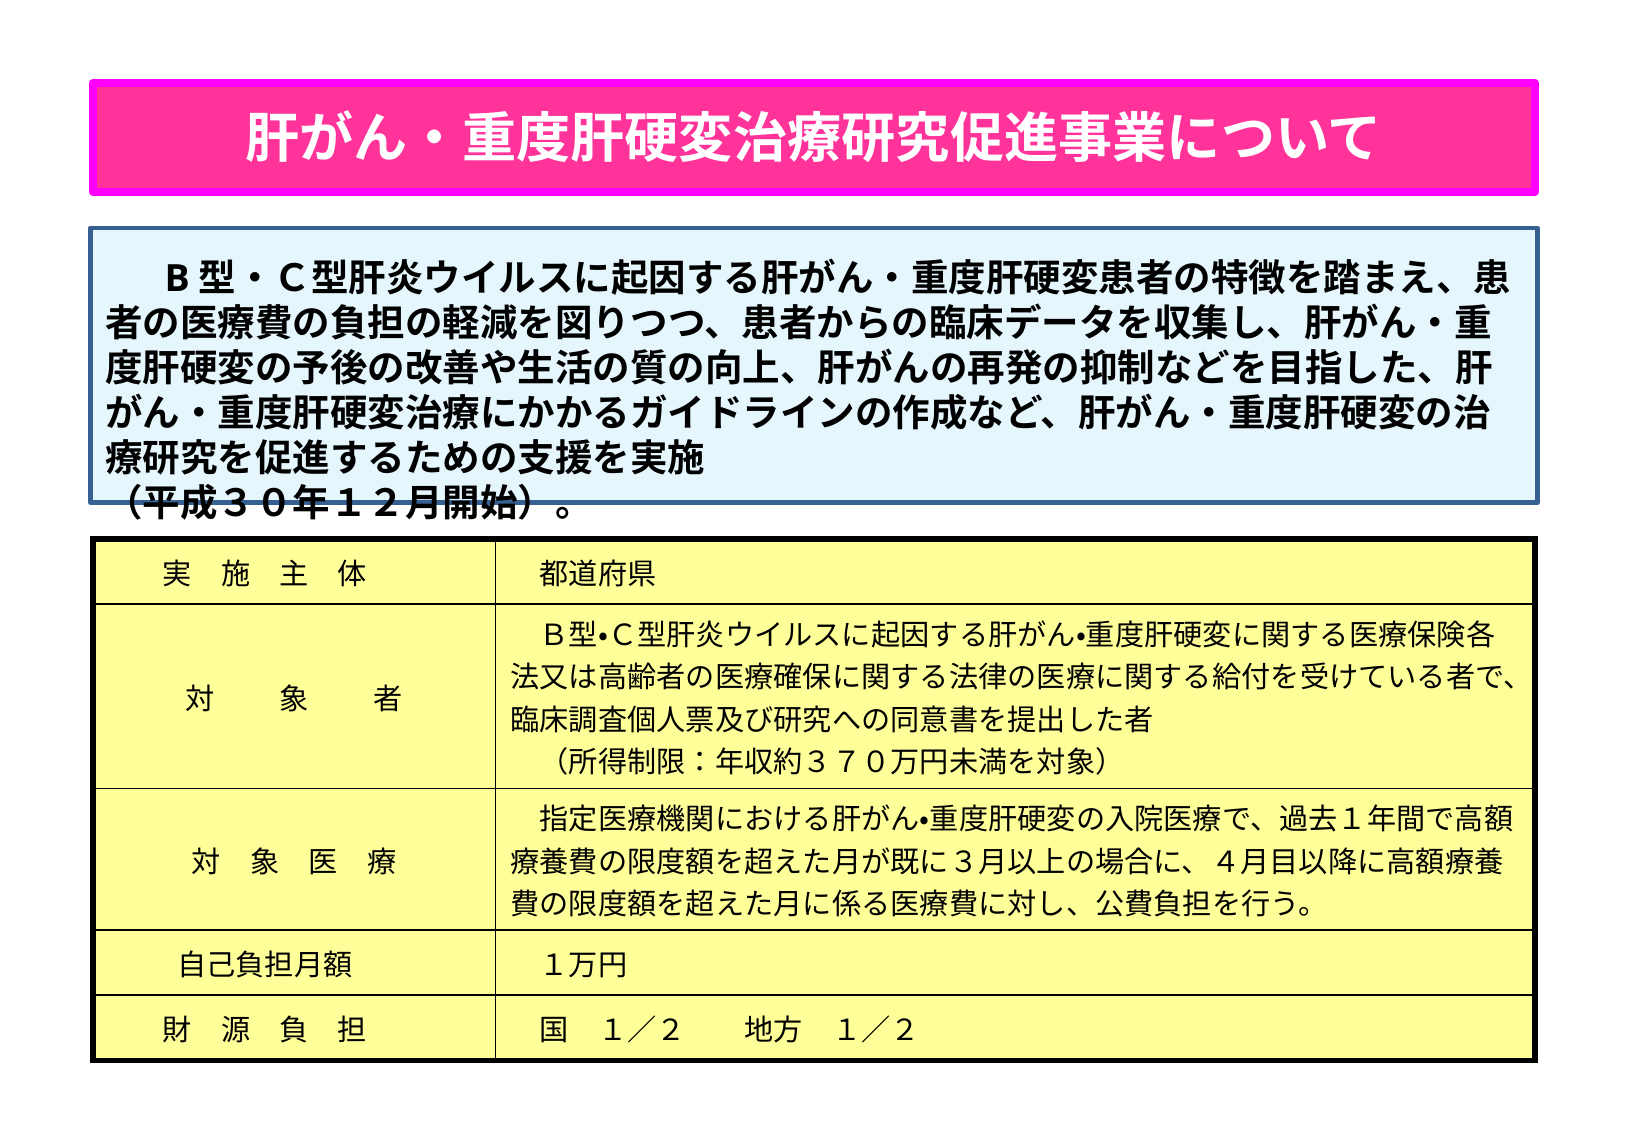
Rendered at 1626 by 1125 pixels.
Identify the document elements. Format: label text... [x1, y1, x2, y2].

table_cell 対 象 者 [96, 605, 495, 788]
table_cell Ｂ型・Ｃ型肝炎ウイルスに起因する肝がん・重度肝硬変に関する医療保険各法又は高齢者の医療確保に関する法律の医療に関する給付を受けている者で、臨床調査個人票及び研究への同意書を提出した者 （所得制限：年収約３７０万円未満を対象） [496, 605, 1532, 788]
table_cell １万円 [496, 931, 1532, 994]
table_cell 財 源 負 担 [96, 996, 495, 1058]
table_cell 国 １／２ 地方 １／２ [496, 996, 1532, 1058]
text_box B型・Ｃ型肝炎ウイルスに起因する肝がん・重度肝硬変患者の特徴を踏まえ、患者の医療費の負担の軽減を図りつつ、患者からの臨床データを収集し、肝がん・重度肝硬変の予後の改善や生活の質の向上、肝がんの再発の抑制などを目指した、肝がん・重度肝硬変治療にかかるガイドラインの作成など、肝がん・重度肝硬変の治療研究を促進するための支援を実施 （平成３０年１２月開始）。 [90, 228, 1538, 503]
table_cell 自己負担月額 [96, 931, 495, 994]
table_cell 指定医療機関における肝がん・重度肝硬変の入院医療で、過去１年間で高額療養費の限度額を超えた月が既に３月以上の場合に、４月目以降に高額療養費の限度額を超えた月に係る医療費に対し、公費負担を行う。 [496, 789, 1532, 929]
table_header 実 施 主 体 [96, 542, 495, 603]
table_header 都道府県 [496, 542, 1532, 603]
text_box 肝がん・重度肝硬変治療研究促進事業について [91, 81, 1537, 194]
table_cell 対 象 医 療 [96, 789, 495, 929]
